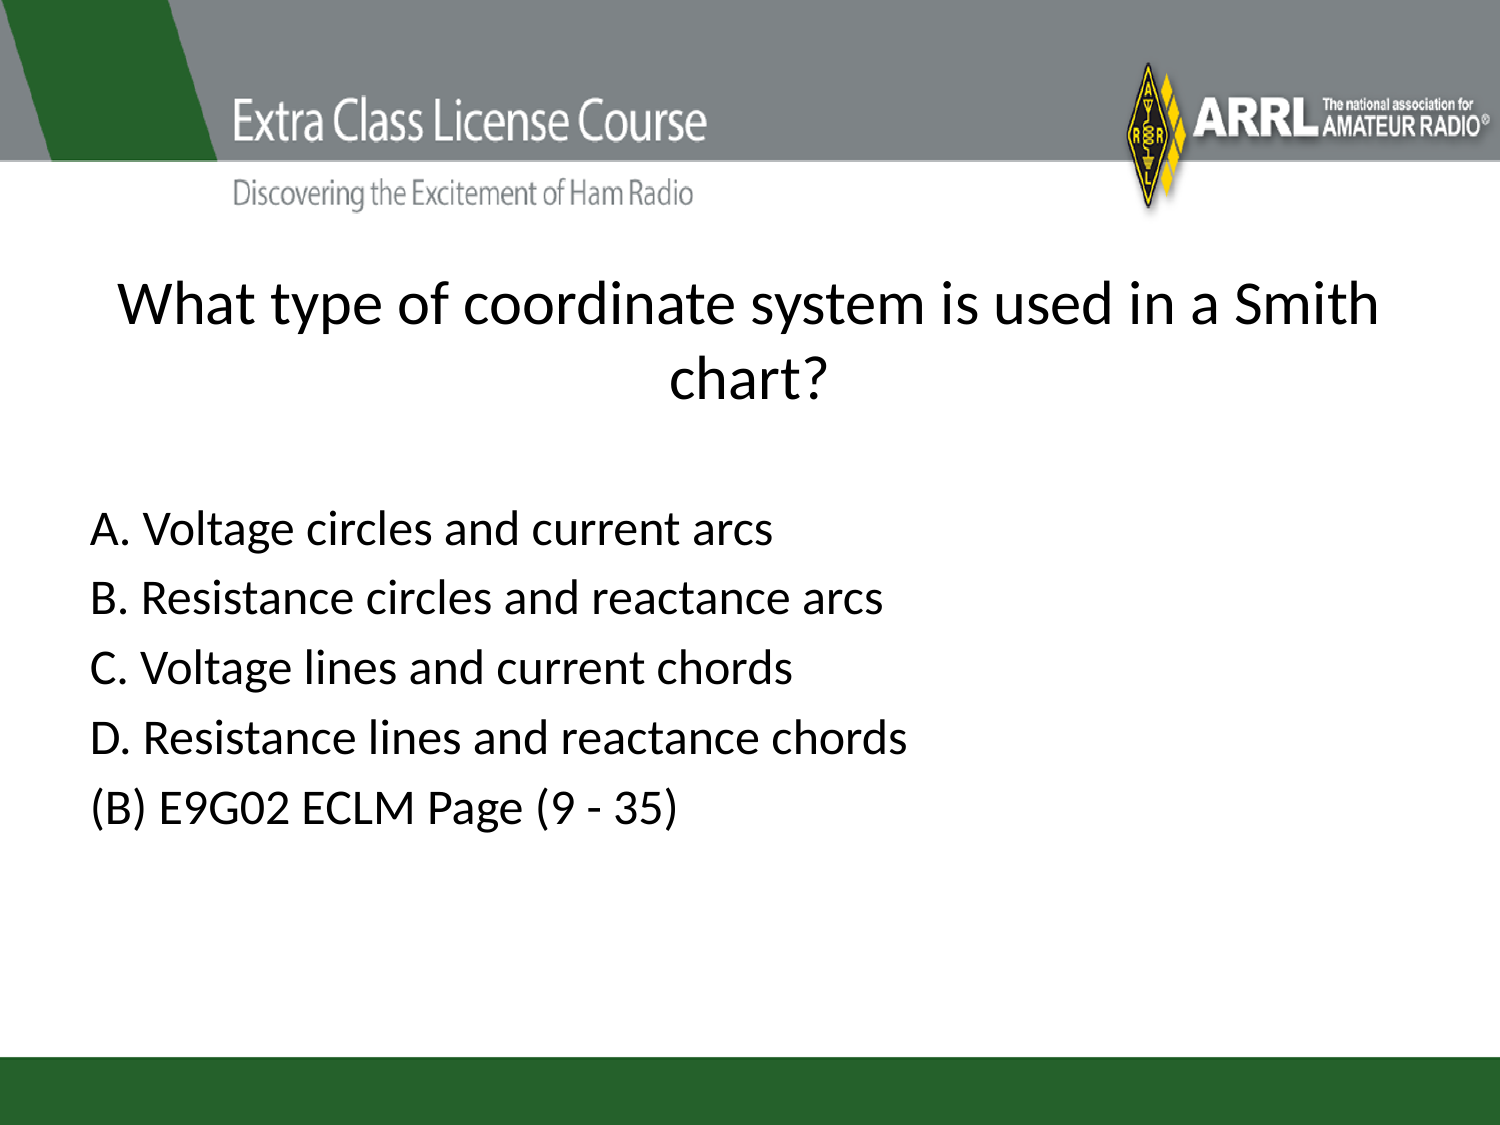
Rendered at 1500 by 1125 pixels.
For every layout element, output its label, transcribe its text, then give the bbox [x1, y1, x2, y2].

title What type of coordinate system is used in a Smith chart? [75, 254, 1425, 435]
list A. Voltage circles and current arcs B. Resistance circles and reactance arcs C. Voltage lines and current chords D. Resistance lines and reactance chords (B) E9G02 ECLM Page (9 - 35) [75, 487, 1425, 1005]
picture [0, 0, 1500, 1125]
